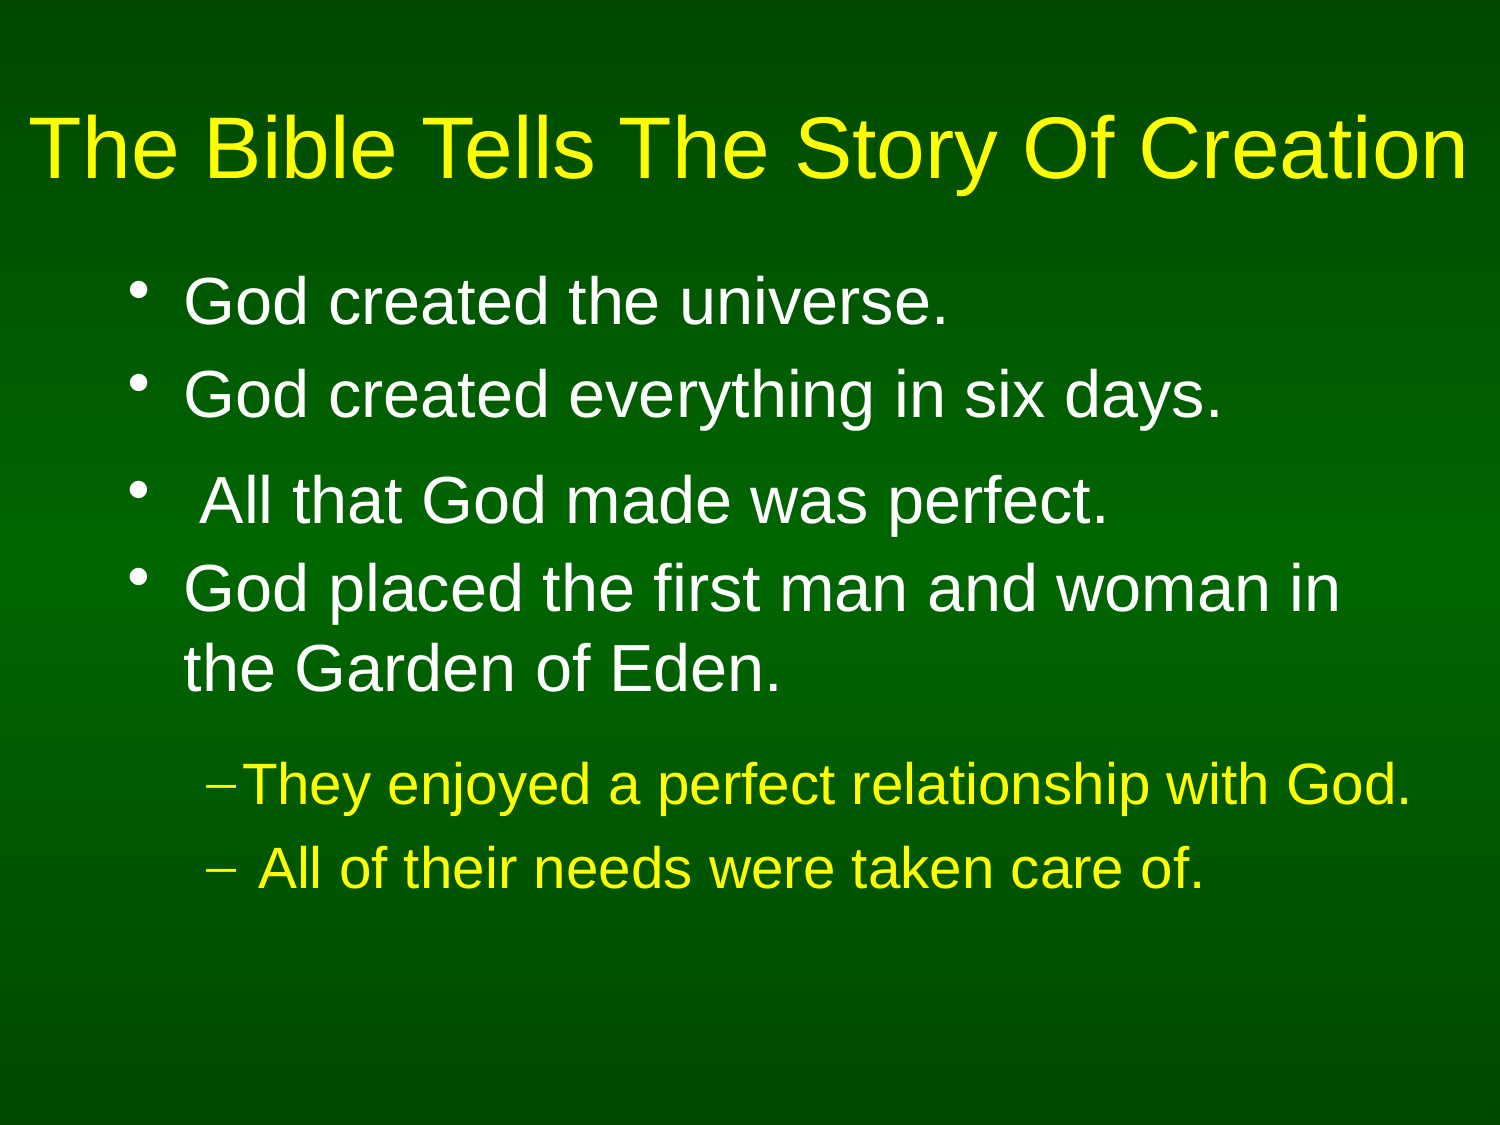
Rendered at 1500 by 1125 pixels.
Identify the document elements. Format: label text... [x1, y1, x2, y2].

text_box God placed the first man and woman in the Garden of Eden. [112, 537, 1450, 713]
text_box All that God made was perfect. [112, 449, 1225, 537]
title The Bible Tells The Story Of Creation [0, 50, 1500, 238]
text_box They enjoyed a perfect relationship with God. All of their needs were taken care of. [152, 724, 1430, 908]
list God created the universe. God created everything in six days. [112, 249, 1388, 450]
